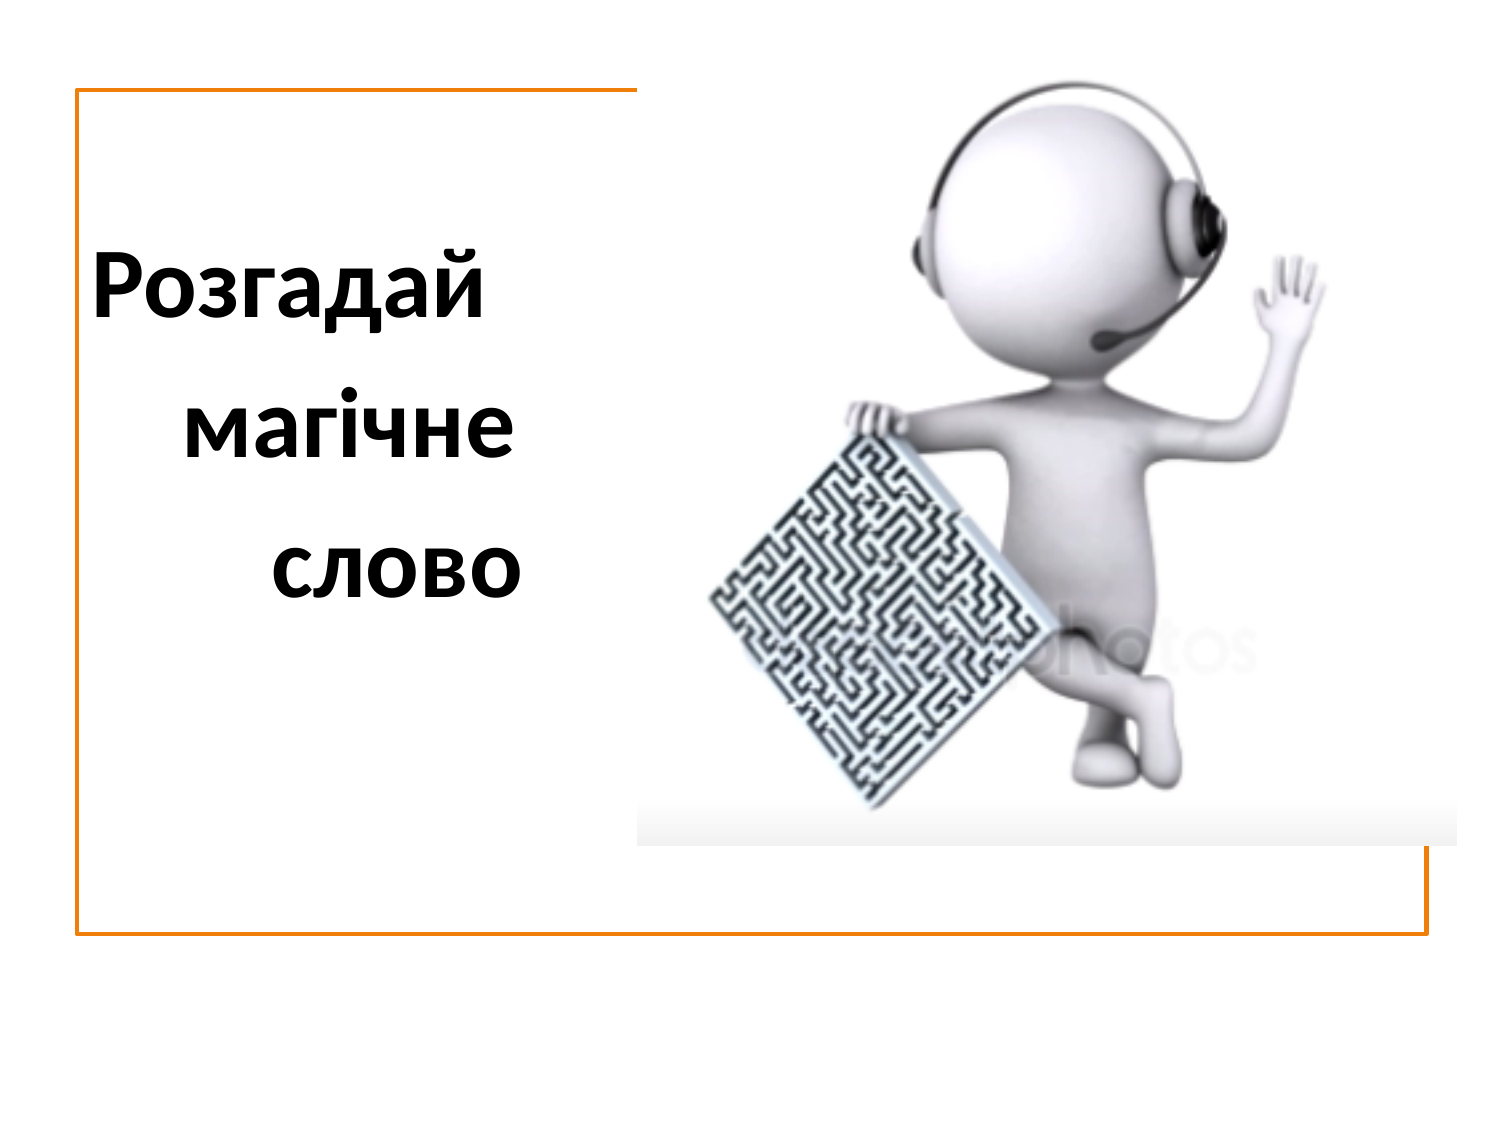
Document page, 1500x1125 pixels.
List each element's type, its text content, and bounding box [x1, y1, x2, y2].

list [637, 66, 1458, 847]
text_box Розгадай магічне слово [75, 88, 1429, 936]
